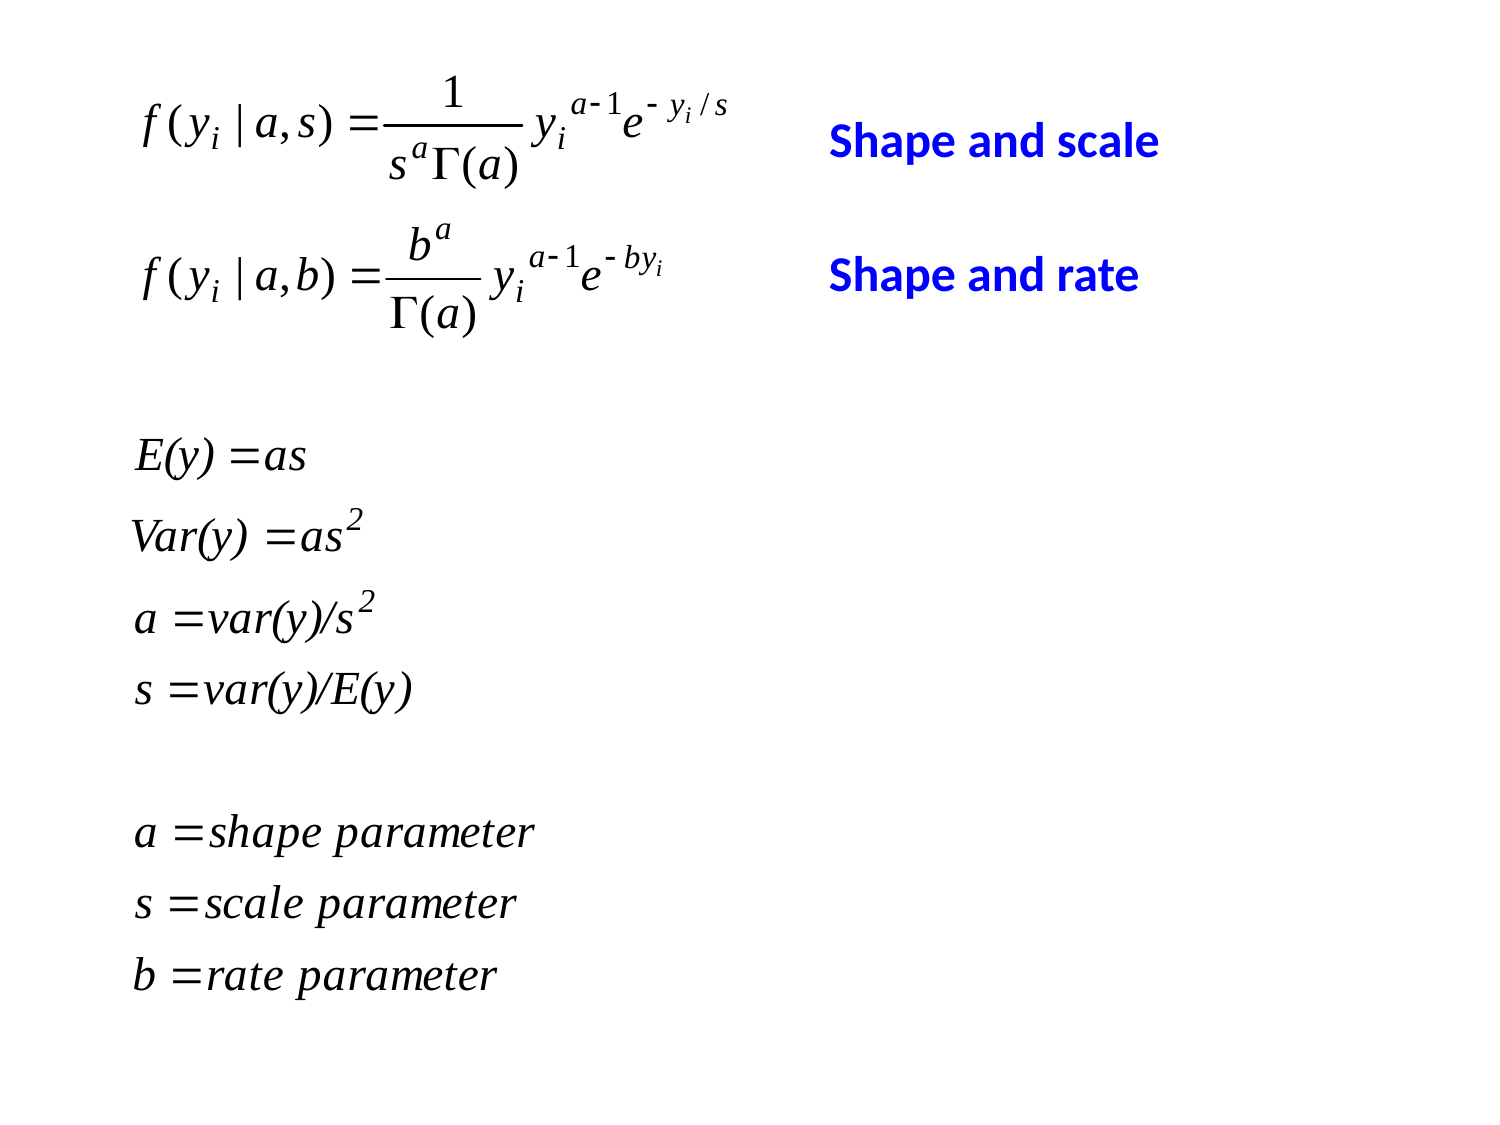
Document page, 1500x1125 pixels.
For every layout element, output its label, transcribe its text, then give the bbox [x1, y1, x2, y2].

text_box Shape and scale [814, 99, 1176, 175]
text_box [124, 58, 738, 1014]
text_box Shape and rate [814, 234, 1155, 310]
